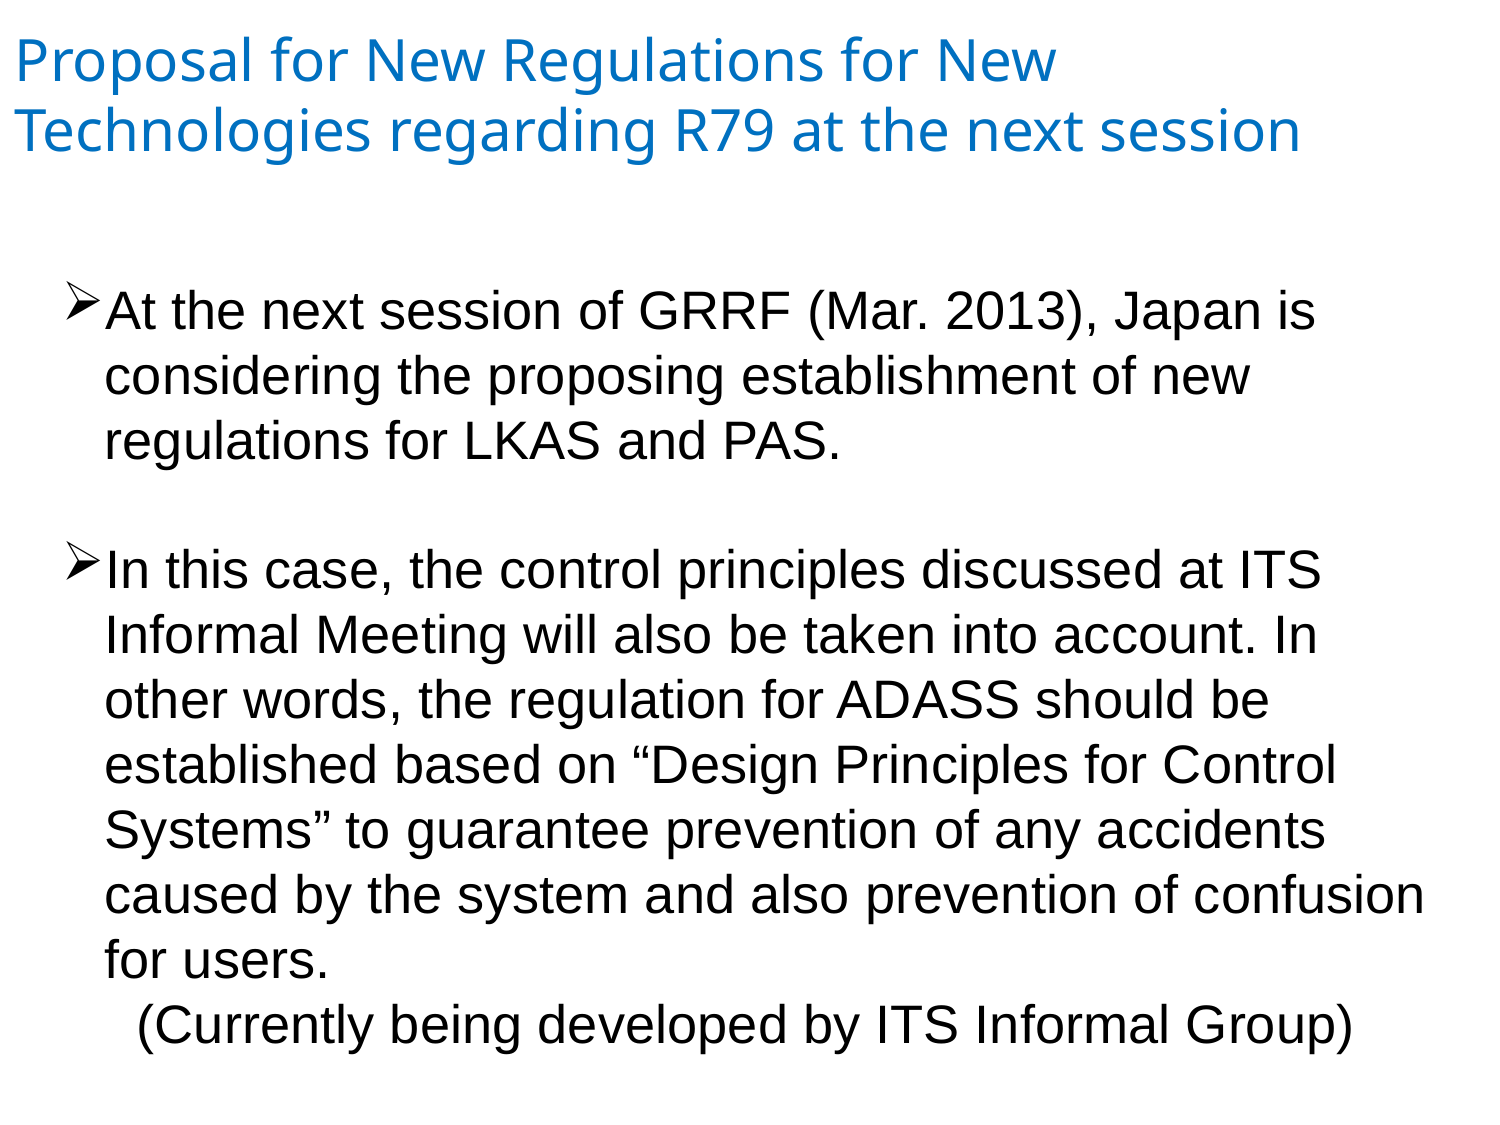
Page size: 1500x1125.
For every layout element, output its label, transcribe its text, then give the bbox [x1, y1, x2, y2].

text_box At the next session of GRRF (Mar. 2013), Japan is considering the proposing establishment of new regulations for LKAS and PAS. In this case, the control principles discussed at ITS Informal Meeting will also be taken into account. In other words, the regulation for ADASS should be established based on “Design Principles for Control Systems” to guarantee prevention of any accidents caused by the system and also prevention of confusion for users. (Currently being developed by ITS Informal Group) [47, 267, 1459, 1062]
text_box Proposal for New Regulations for New Technologies regarding R79 at the next session [0, 15, 1400, 171]
